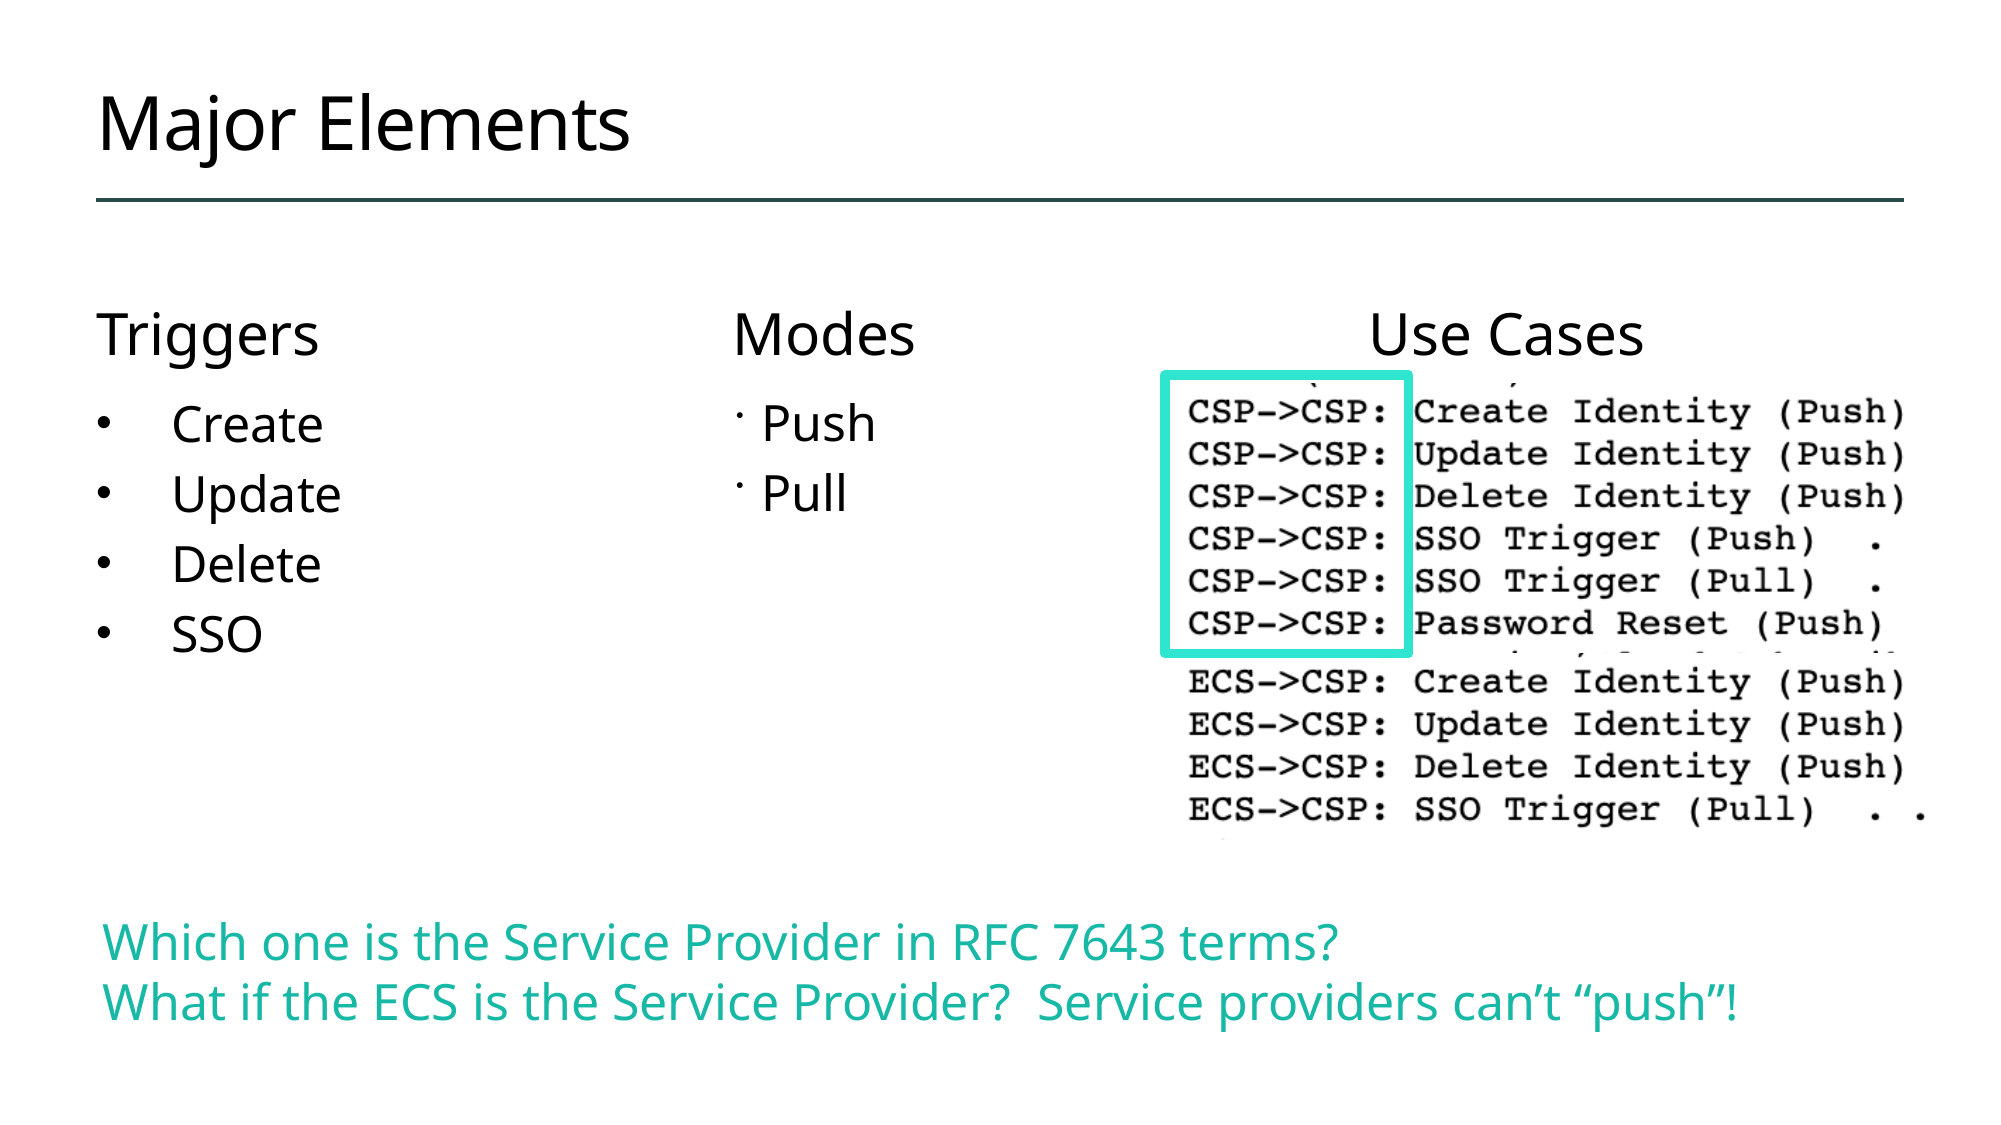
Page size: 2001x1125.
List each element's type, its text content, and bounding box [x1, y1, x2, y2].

list Modes [732, 296, 1268, 368]
list Triggers [96, 296, 632, 368]
text_box Which one is the Service Provider in RFC 7643 terms? What if the ECS is the Service Provider? Service providers can’t “push”! [102, 910, 1740, 1031]
list Use Cases [1368, 296, 1904, 368]
title Major Elements [96, 75, 1904, 166]
list Create Update Delete SSO [96, 392, 632, 671]
list Push Pull [732, 391, 1160, 525]
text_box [1164, 374, 1934, 840]
